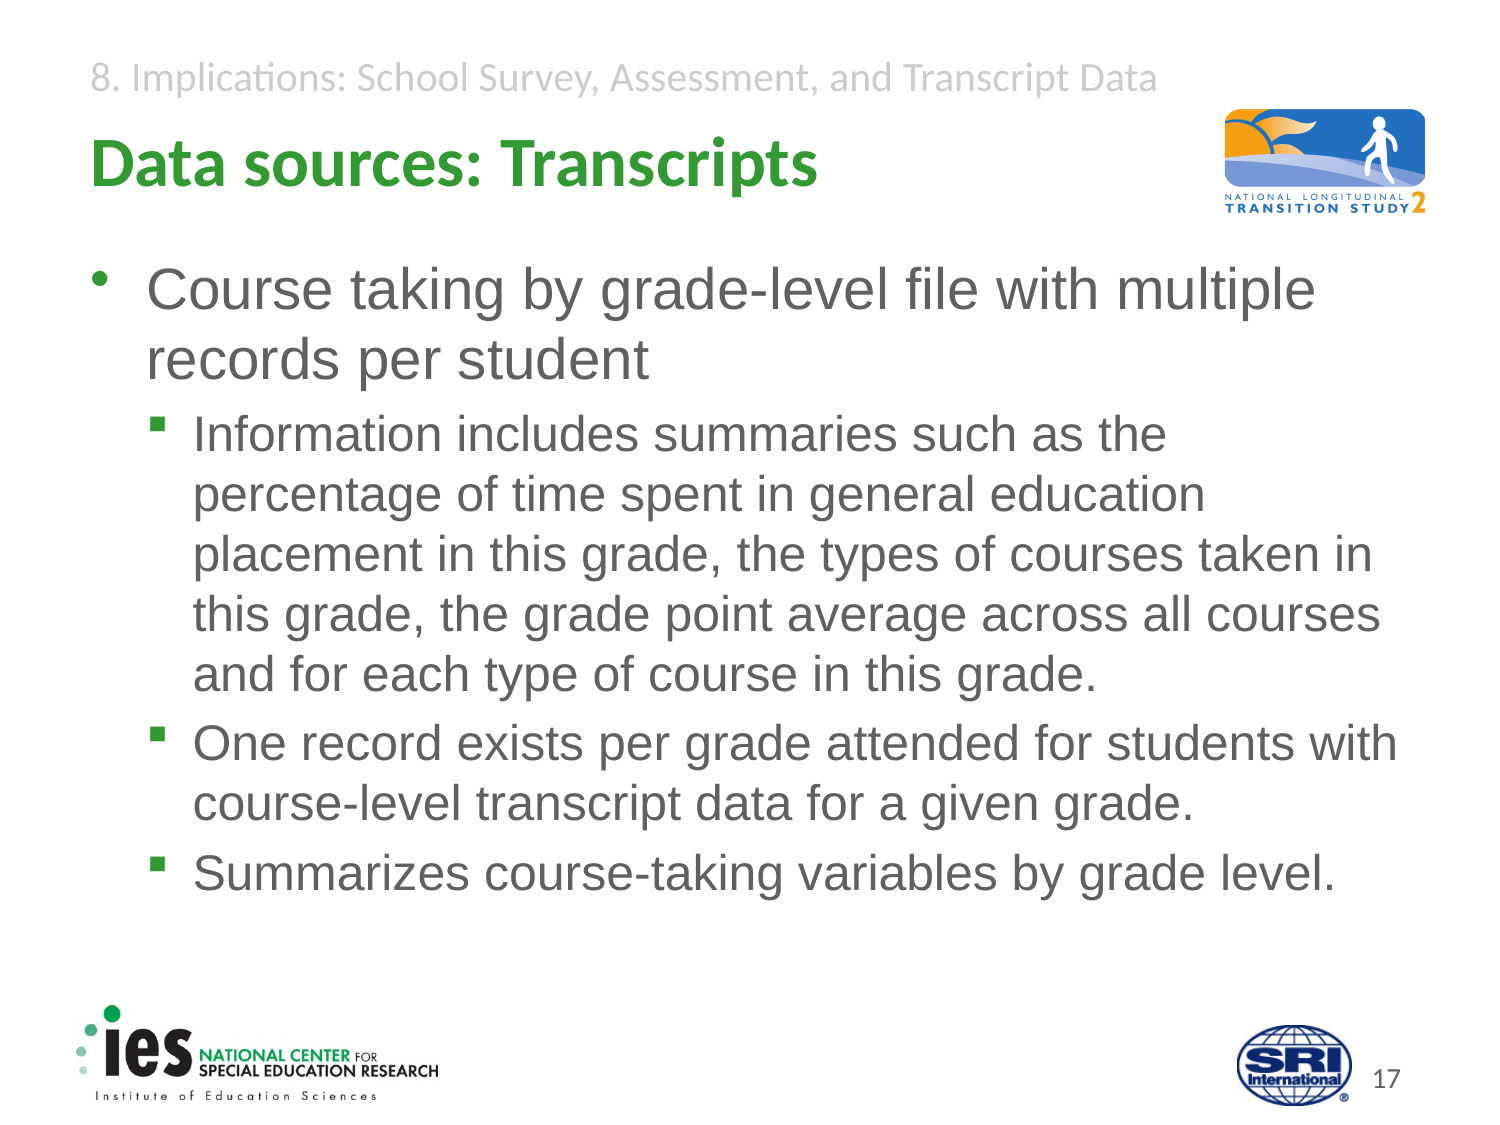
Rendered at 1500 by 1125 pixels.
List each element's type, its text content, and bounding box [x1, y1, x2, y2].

picture [76, 1005, 438, 1100]
list Course taking by grade-level file with multiple records per student Information includes summaries such as the percentage of time spent in general education placement in this grade, the types of courses taken in this grade, the grade point average across all courses and for each type of course in this grade. One record exists per grade attended for students with course-level transcript data for a given grade. Summarizes course-taking variables by grade level. [74, 243, 1426, 987]
picture [1237, 1025, 1352, 1106]
title Data sources: Transcripts [74, 90, 1426, 226]
slide_number 16 [1312, 1051, 1417, 1125]
